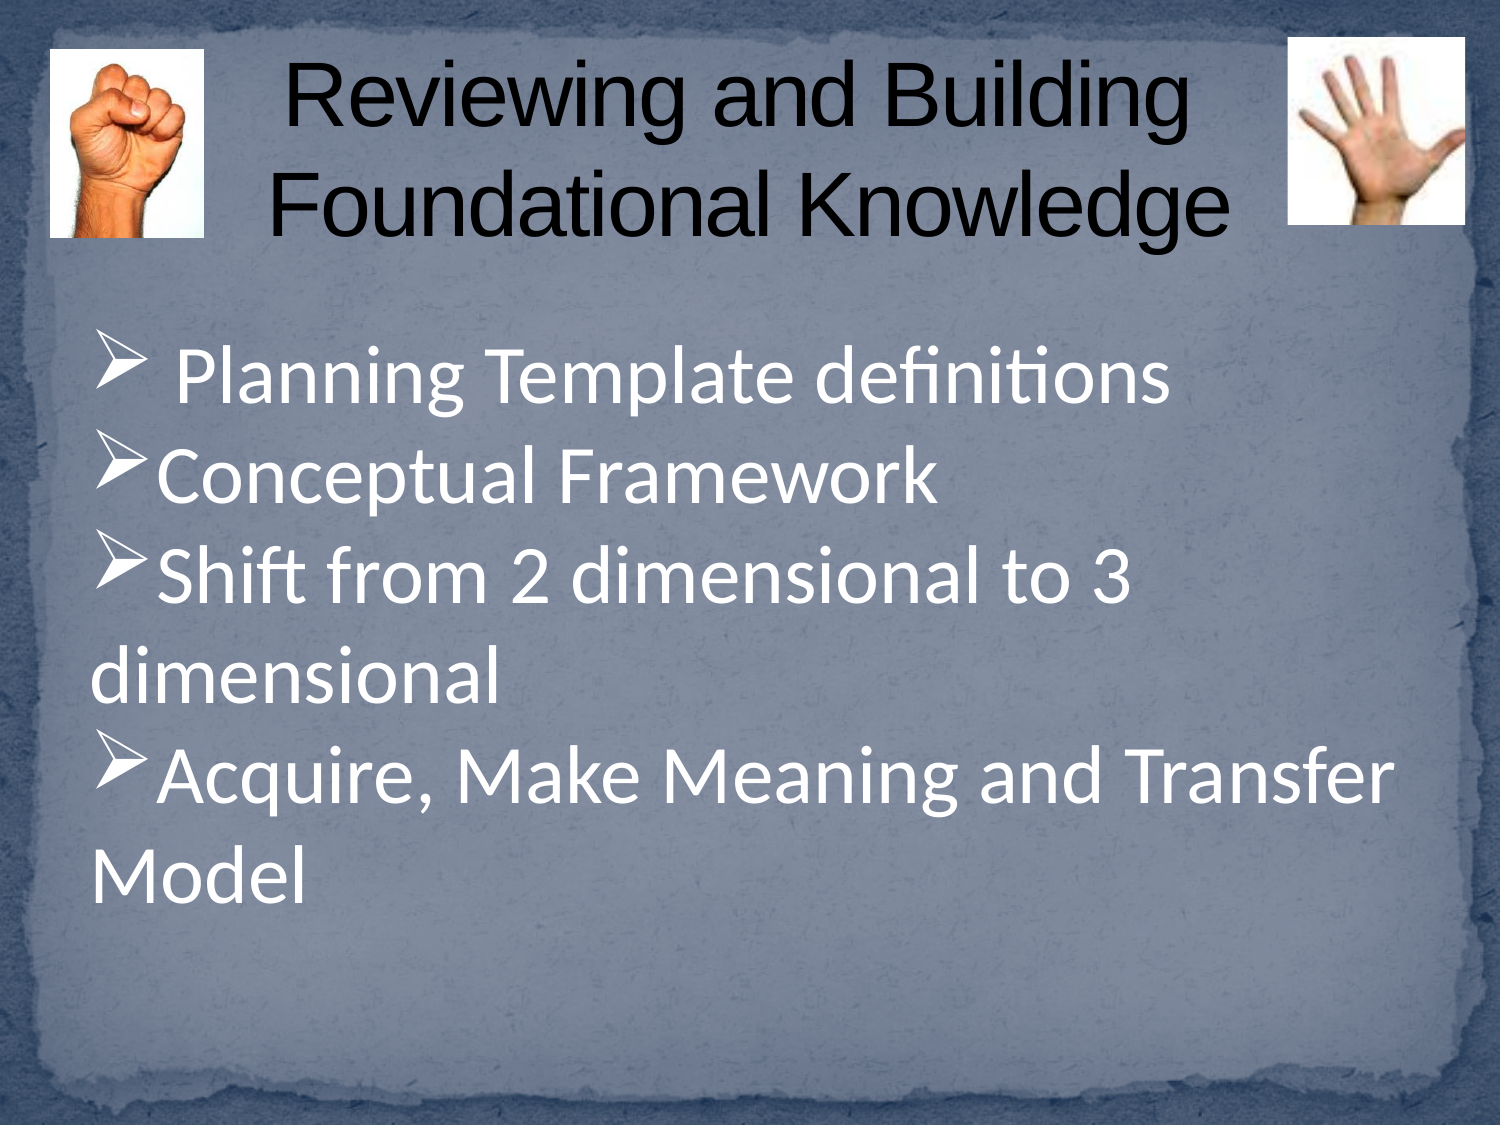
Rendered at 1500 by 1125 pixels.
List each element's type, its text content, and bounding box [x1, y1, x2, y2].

title Reviewing and Building Foundational Knowledge [74, 62, 1425, 263]
picture [1287, 37, 1466, 225]
picture [50, 49, 204, 238]
list Planning Template definitions Conceptual Framework Shift from 2 dimensional to 3 dimensional Acquire, Make Meaning and Transfer Model [0, 312, 1450, 1063]
